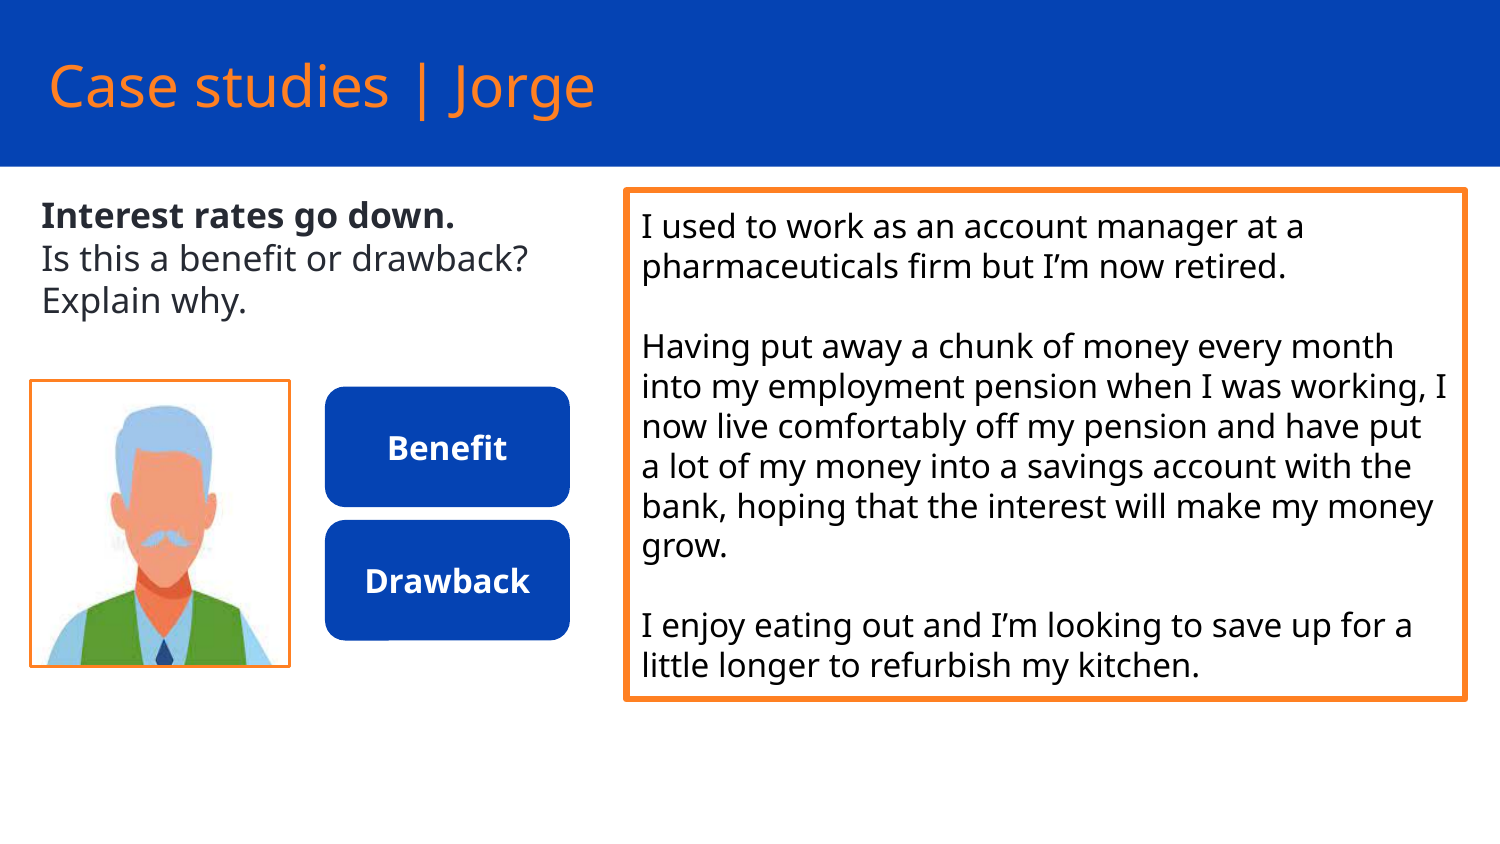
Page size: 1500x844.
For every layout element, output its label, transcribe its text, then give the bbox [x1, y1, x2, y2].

text_box I used to work as an account manager at a pharmaceuticals firm but I’m now retired. Having put away a chunk of money every month into my employment pension when I was working, I now live comfortably off my pension and have put a lot of my money into a savings account with the bank, hoping that the interest will make my money grow. I enjoy eating out and I’m looking to save up for a little longer to refurbish my kitchen. [626, 190, 1466, 700]
text_box Interest rates go down. Is this a benefit or drawback? Explain why. [26, 178, 1456, 337]
text_box Case studies | Jorge [34, 41, 1346, 127]
text_box Benefit [324, 386, 570, 508]
text_box Drawback [324, 519, 570, 641]
picture [31, 381, 288, 666]
